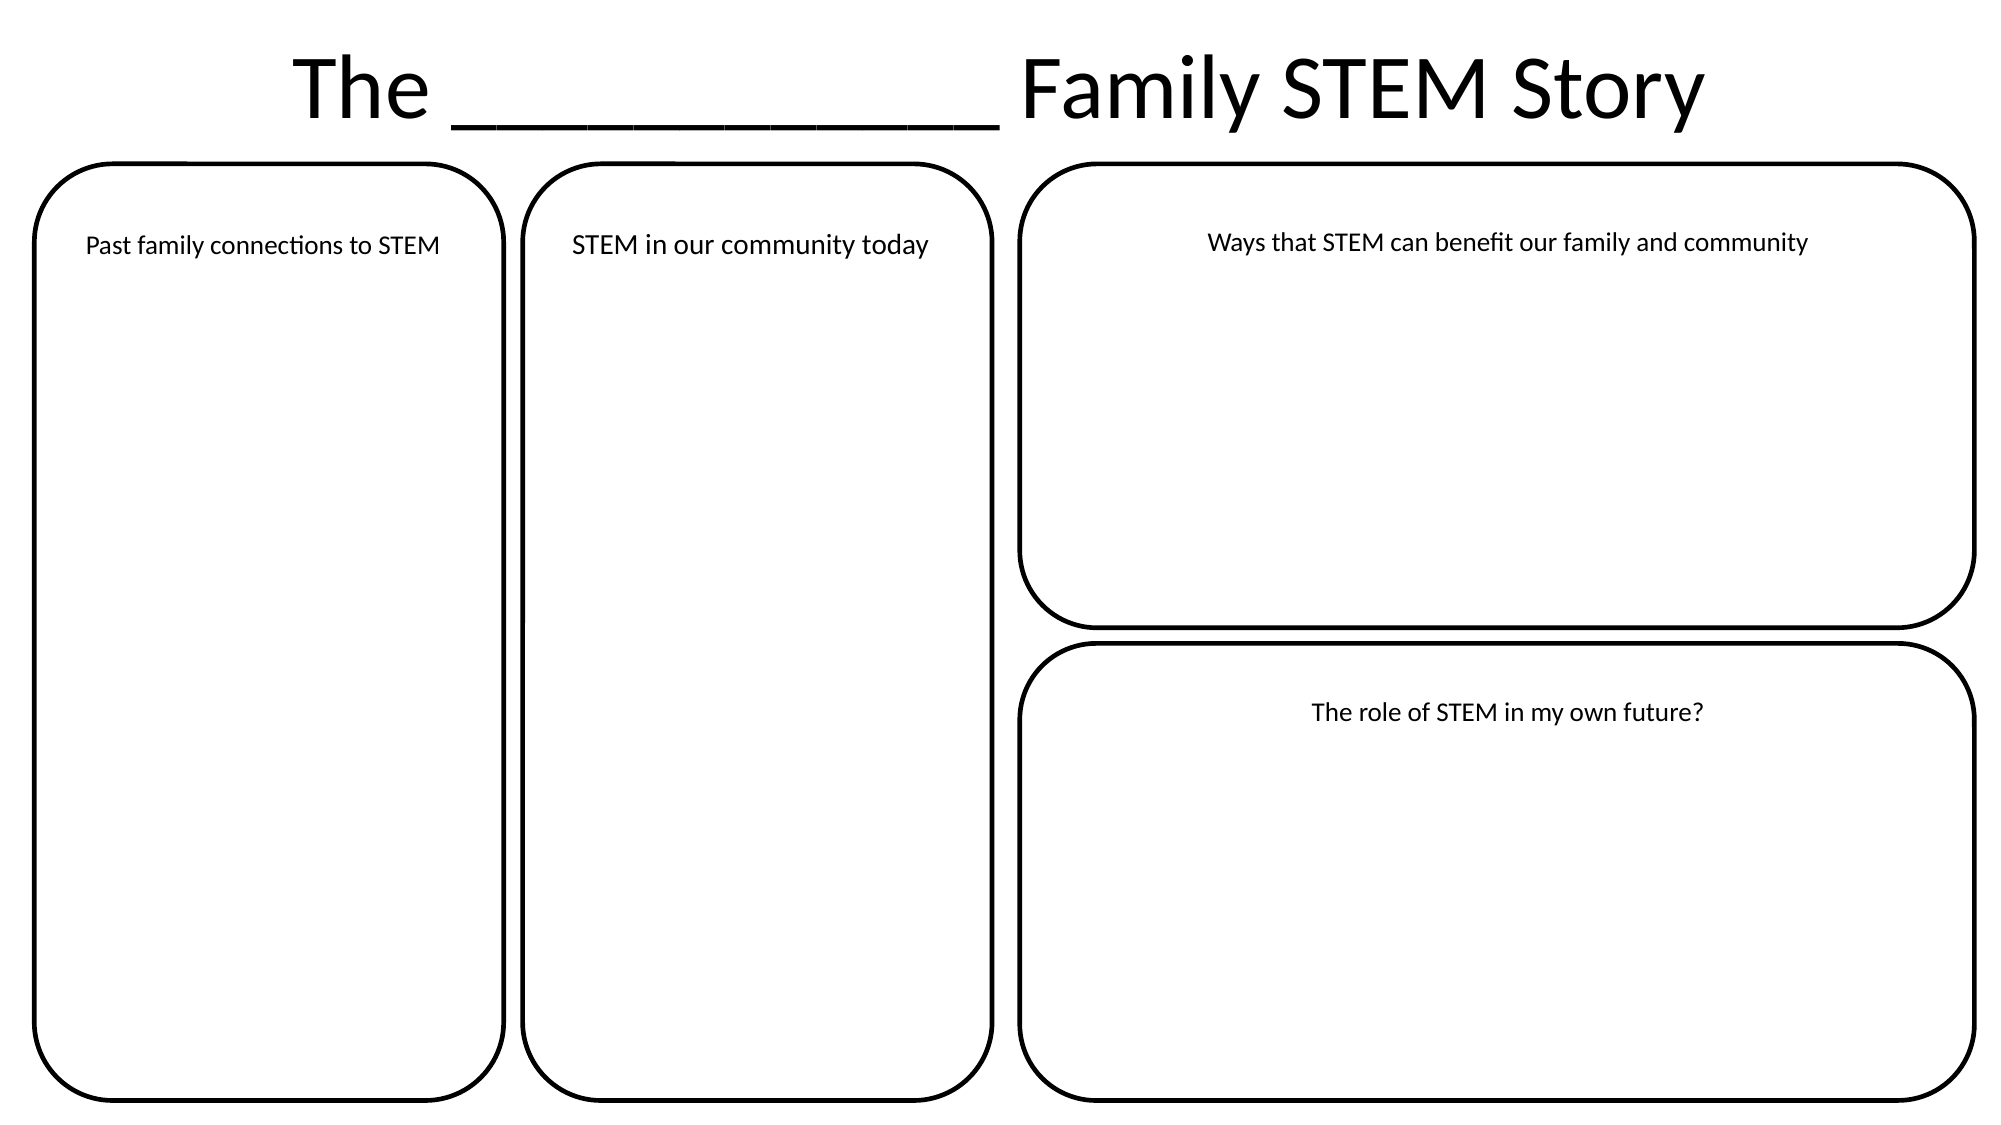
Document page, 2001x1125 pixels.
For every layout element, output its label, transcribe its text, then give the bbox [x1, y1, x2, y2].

text_box [522, 163, 993, 1101]
text_box [1019, 643, 1975, 1101]
text_box The role of STEM in my own future? [1292, 687, 1724, 735]
text_box STEM in our community today [548, 217, 953, 268]
text_box Ways that STEM can benefit our family and community [1094, 217, 1922, 265]
text_box [34, 163, 504, 1101]
text_box Past family connections to STEM [61, 219, 465, 268]
title The ____________ Family STEM Story [137, 29, 1863, 149]
text_box [1019, 163, 1975, 628]
